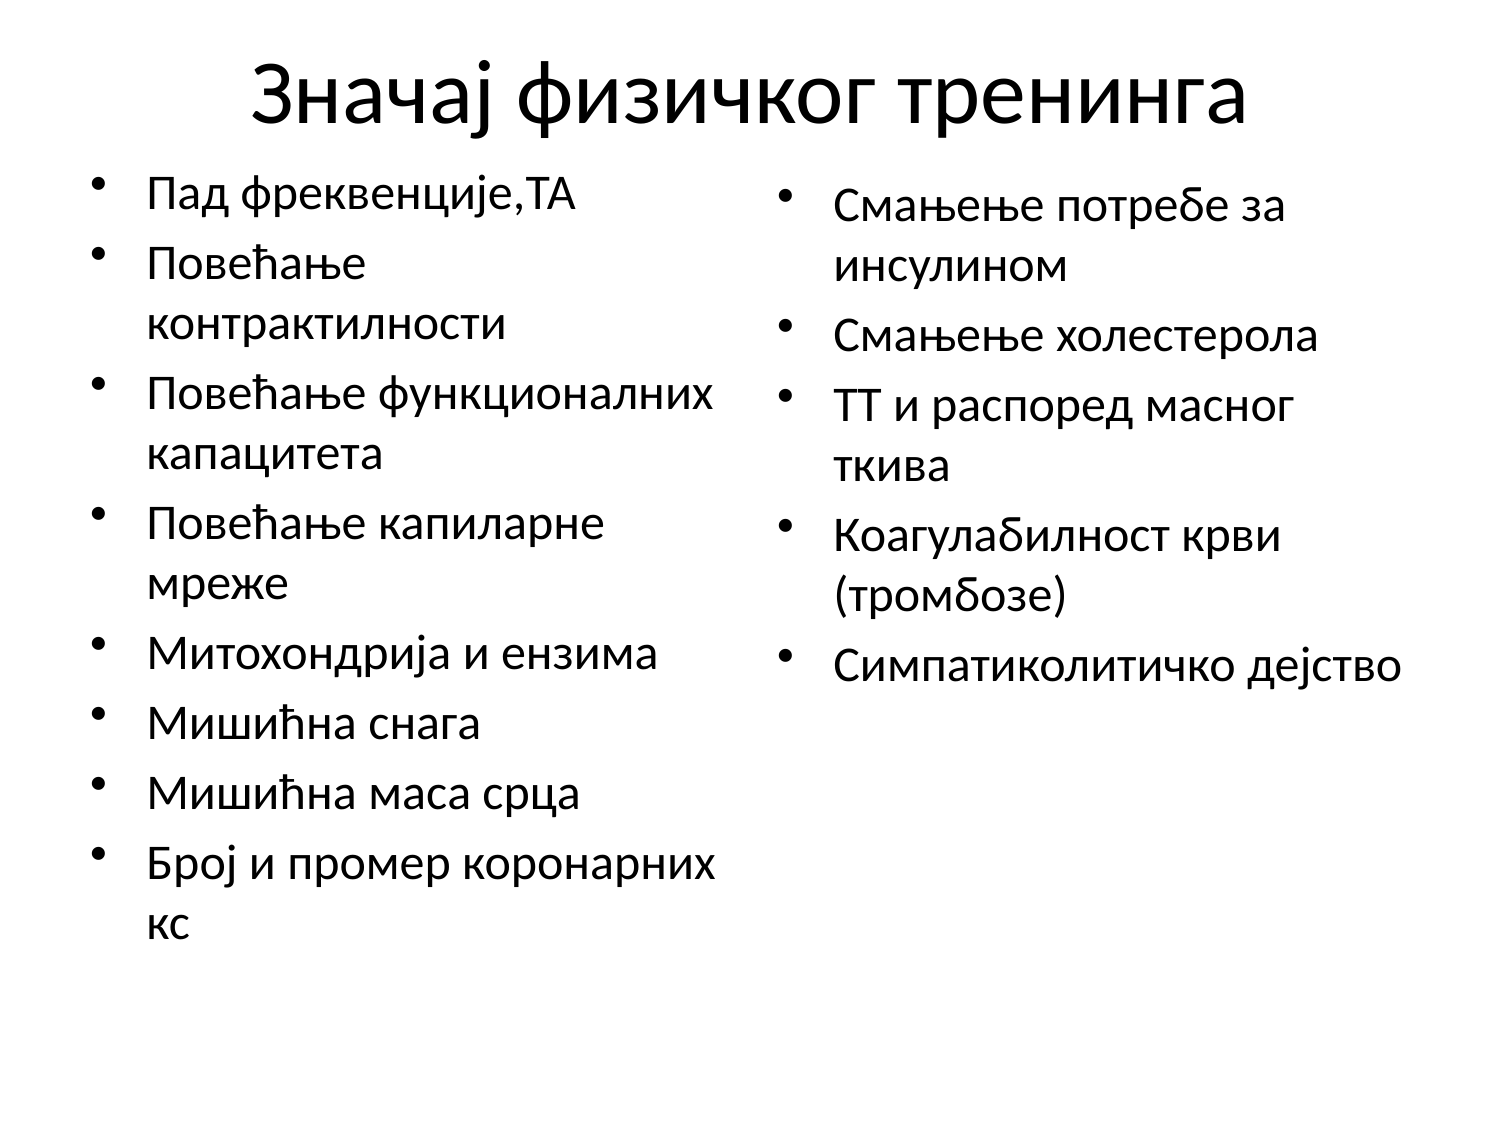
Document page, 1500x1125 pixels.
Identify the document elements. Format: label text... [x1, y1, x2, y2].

list Смањење потребе за инсулином Смањење холестерола ТТ и распоред масног ткива Коагулабилност крви (тромбозе) Симпатиколитичко дејство [761, 164, 1425, 1005]
list Пад фреквенције,ТА Повећање контрактилности Повећање функционалних капацитета Повећање капиларне мреже Митохондрија и ензима Мишићна снага Мишићна маса срца Број и промер коронарних кс [75, 152, 738, 1005]
title Значај физичког тренинга [75, 45, 1425, 129]
